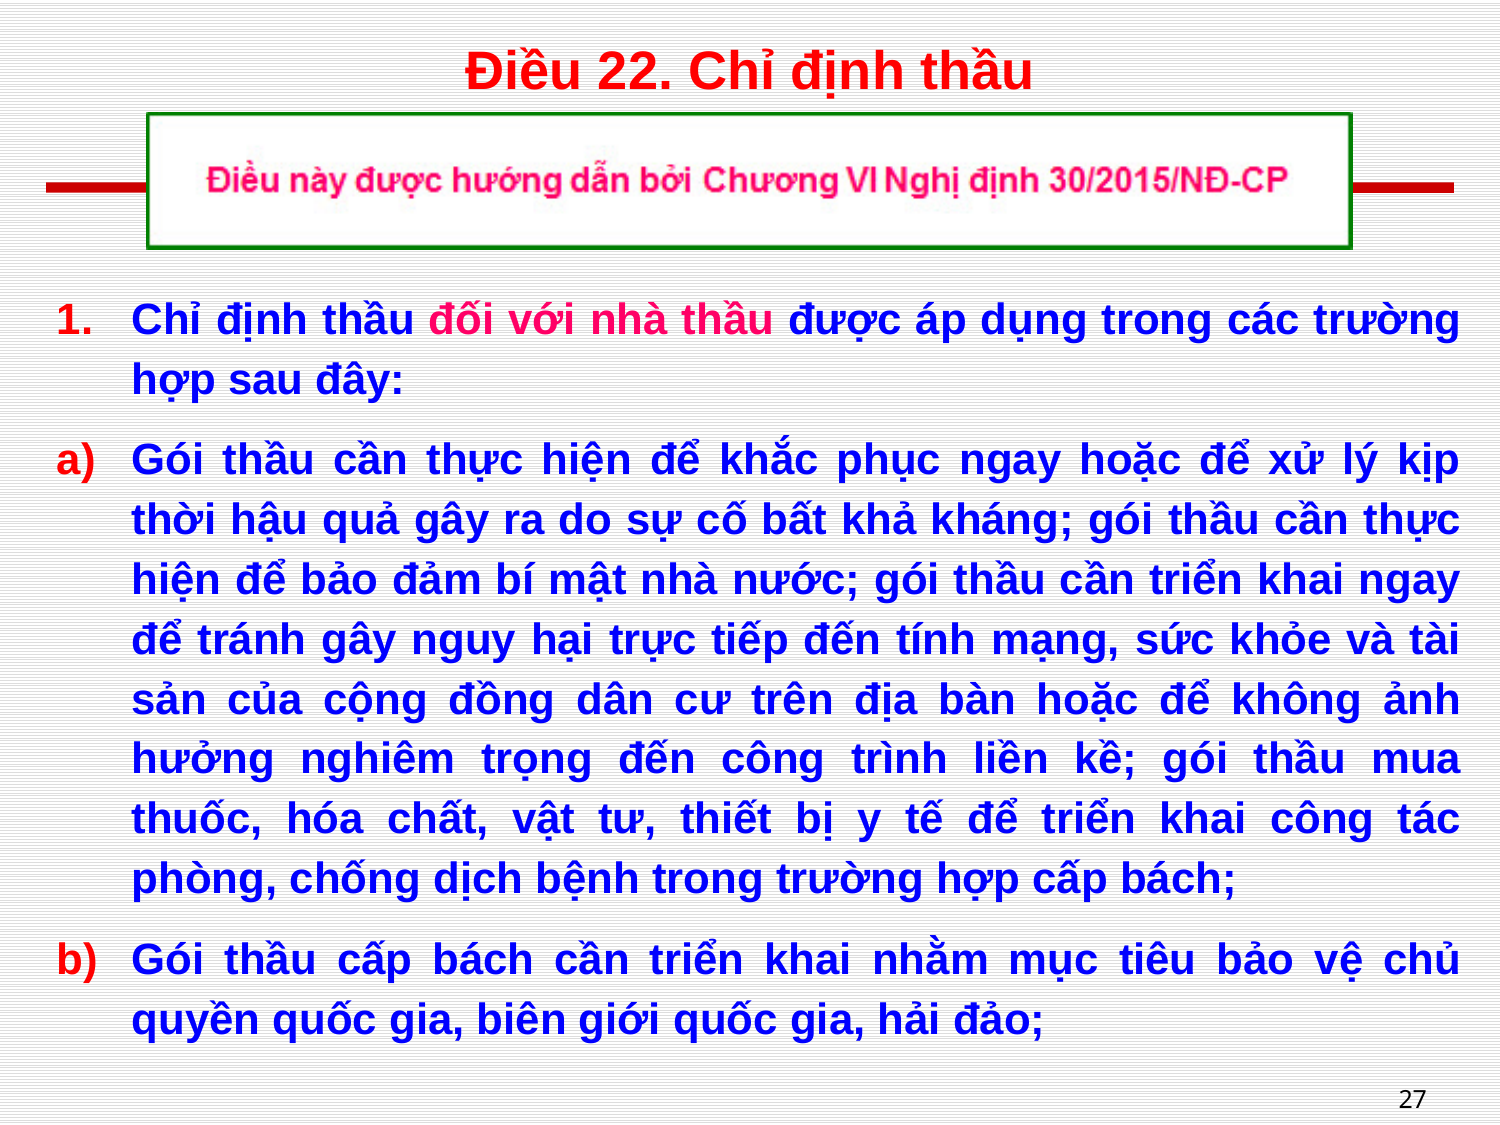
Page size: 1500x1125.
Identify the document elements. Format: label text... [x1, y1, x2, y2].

picture [146, 112, 1354, 251]
text_box Chỉ định thầu đối với nhà thầu được áp dụng trong các trường hợp sau đây: Gói thầu cần thực hiện để khắc phục ngay hoặc để xử lý kịp thời hậu quả gây ra do sự cố bất khả kháng; gói thầu cần thực hiện để bảo đảm bí mật nhà nước; gói thầu cần triển khai ngay để tránh gây nguy hại trực tiếp đến tính mạng, sức khỏe và tài sản của cộng đồng dân cư trên địa bàn hoặc để không ảnh hưởng nghiêm trọng đến công trình liền kề; gói thầu mua thuốc, hóa chất, vật tư, thiết bị y tế để triển khai công tác phòng, chống dịch bệnh trong trường hợp cấp bách; Gói thầu cấp bách cần triển khai nhằm mục tiêu bảo vệ chủ quyền quốc gia, biên giới quốc gia, hải đảo; [23, 199, 1477, 1088]
title Điều 22. Chỉ định thầu [38, 24, 1463, 175]
